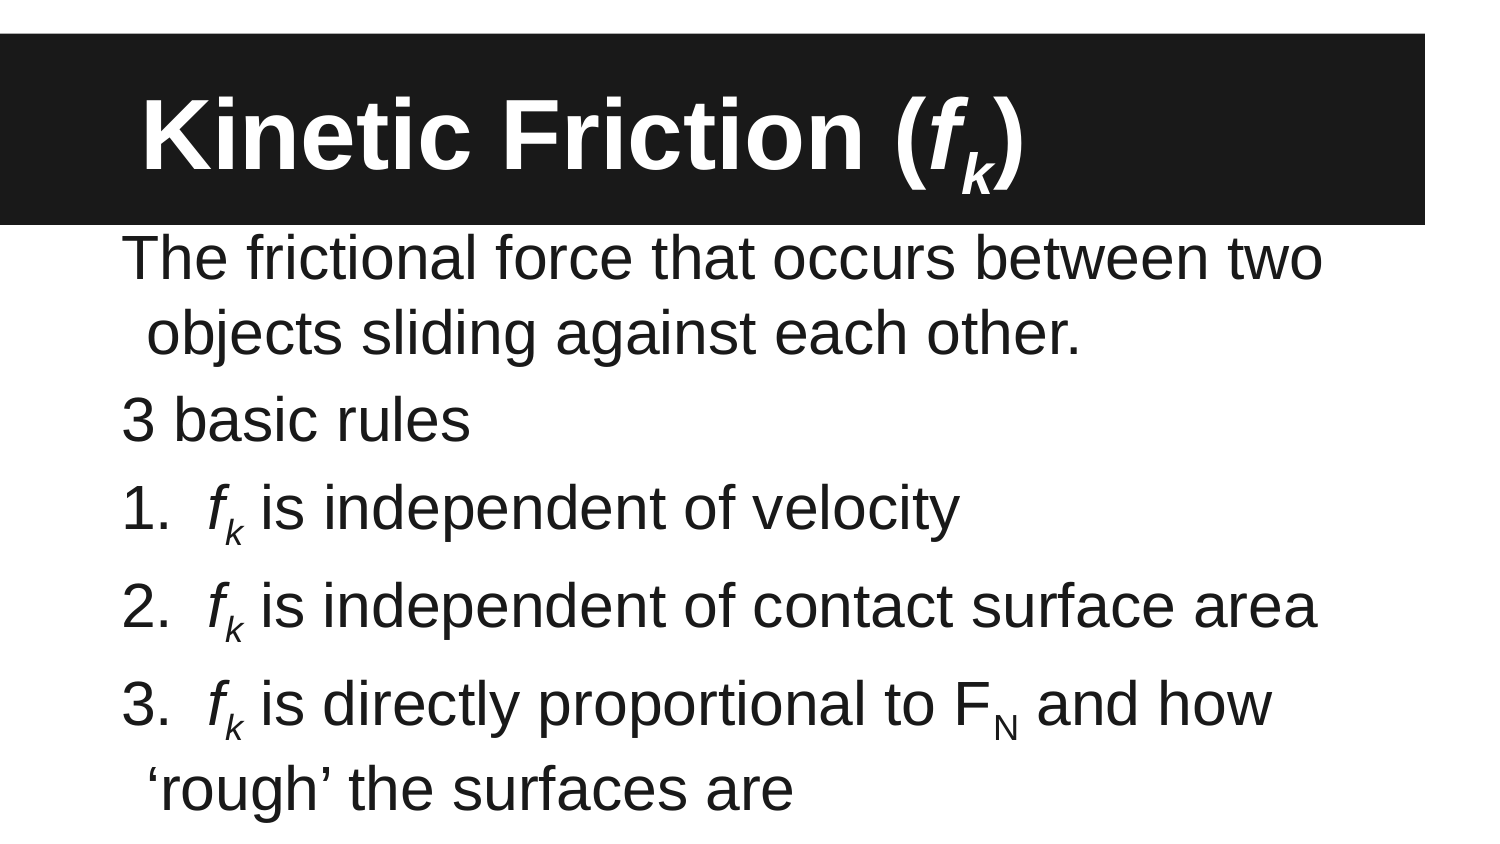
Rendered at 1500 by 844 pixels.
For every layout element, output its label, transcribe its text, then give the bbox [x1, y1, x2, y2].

title Kinetic Friction (fk) [75, 33, 1425, 202]
list The frictional force that occurs between two objects sliding against each other. 3 basic rules 1. fk is independent of velocity 2. fk is independent of contact surface area 3. fk is directly proportional to FN and how ‘rough’ the surfaces are [75, 202, 1425, 771]
